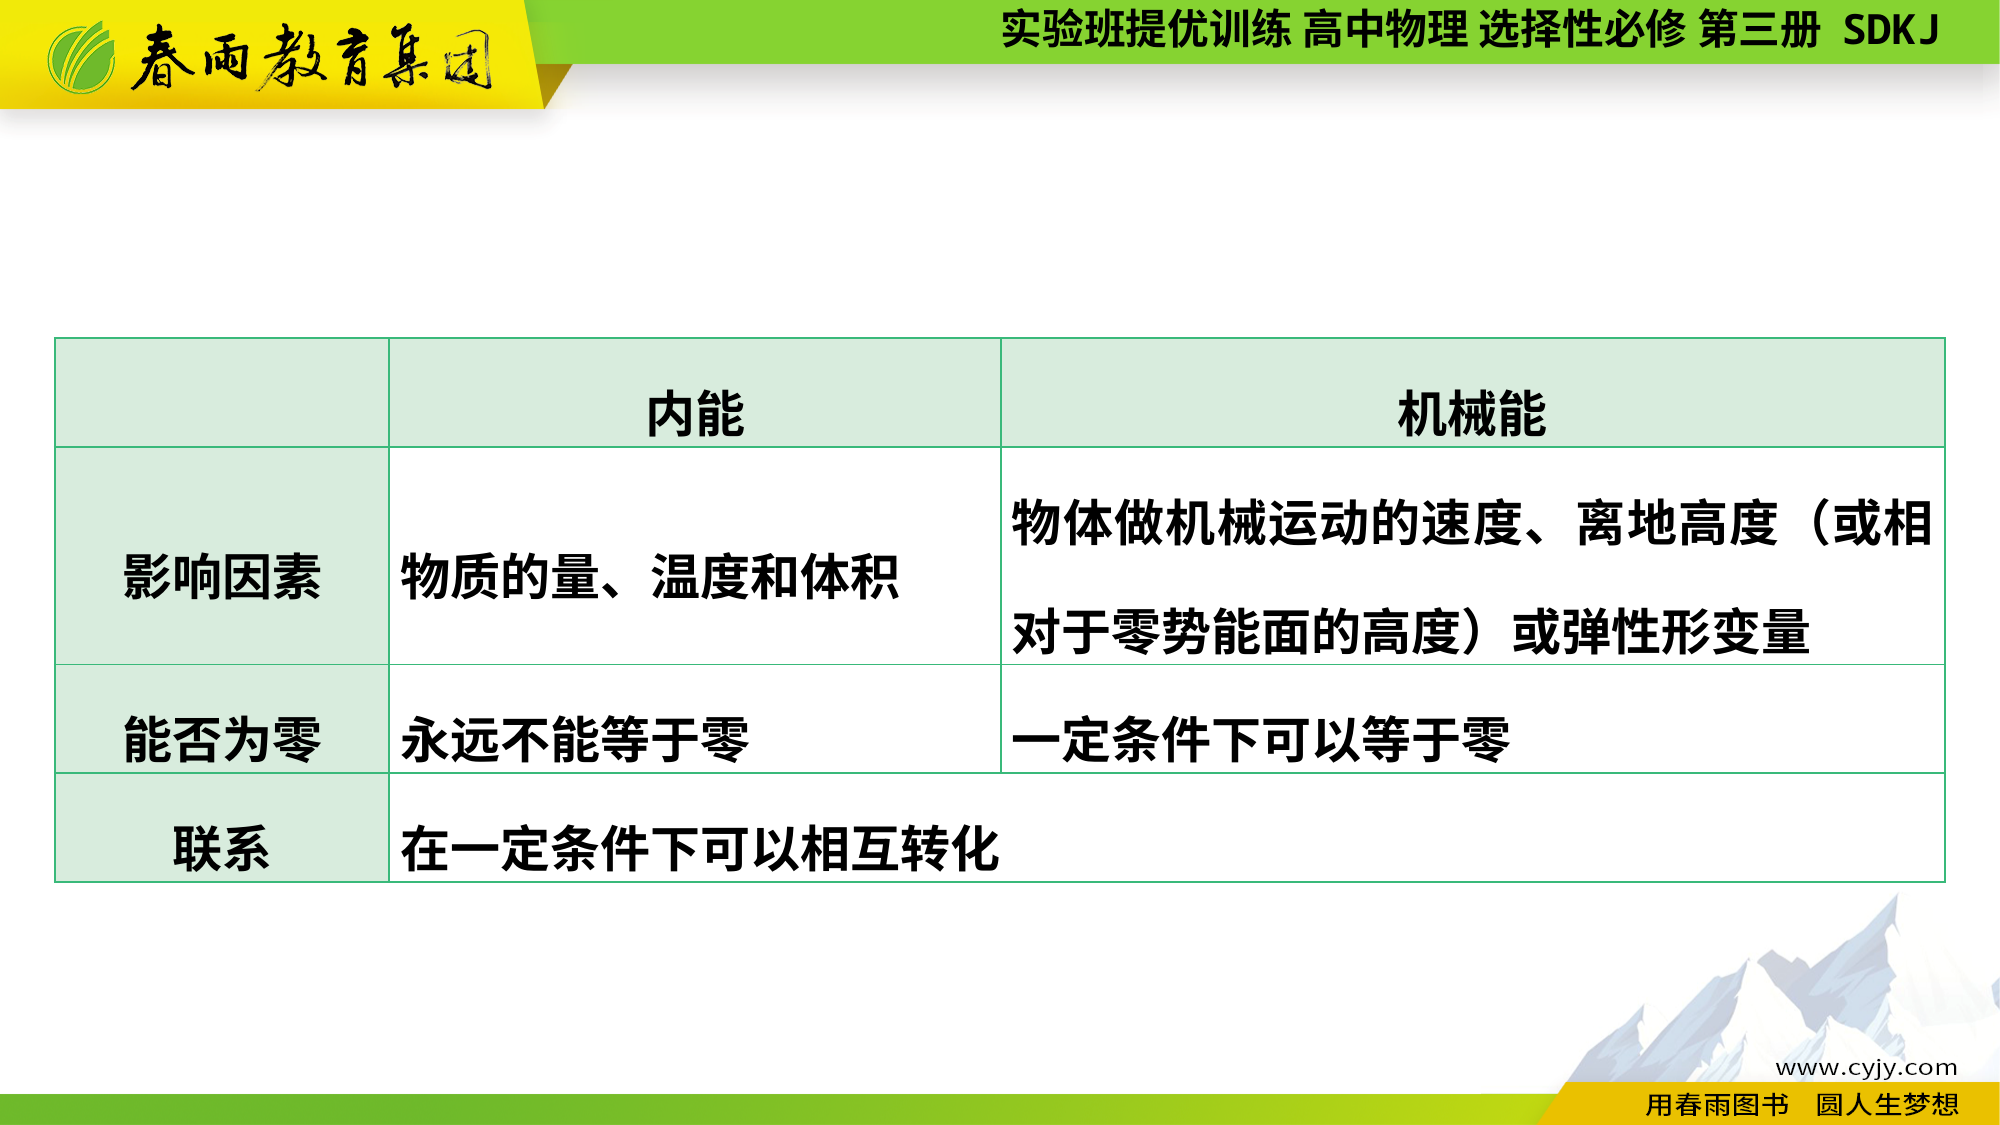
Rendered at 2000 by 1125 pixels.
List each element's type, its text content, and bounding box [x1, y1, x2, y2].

table_cell 联系 [56, 774, 388, 881]
table_cell 在一定条件下可以相互转化 [390, 774, 1944, 881]
table_cell 影响因素 [56, 448, 388, 664]
table_cell 物体做机械运动的速度、离地高度（或相对于零势能面的高度）或弹性形变量 [1002, 448, 1944, 664]
picture [0, 0, 2000, 1125]
table_cell 一定条件下可以等于零 [1002, 665, 1944, 772]
table_header 内能 [390, 339, 1000, 446]
table_cell 永远不能等于零 [390, 665, 1000, 772]
table_header [56, 339, 388, 446]
table_cell 能否为零 [56, 665, 388, 772]
table_cell 物质的量、温度和体积 [390, 448, 1000, 664]
table_header 机械能 [1002, 339, 1944, 446]
